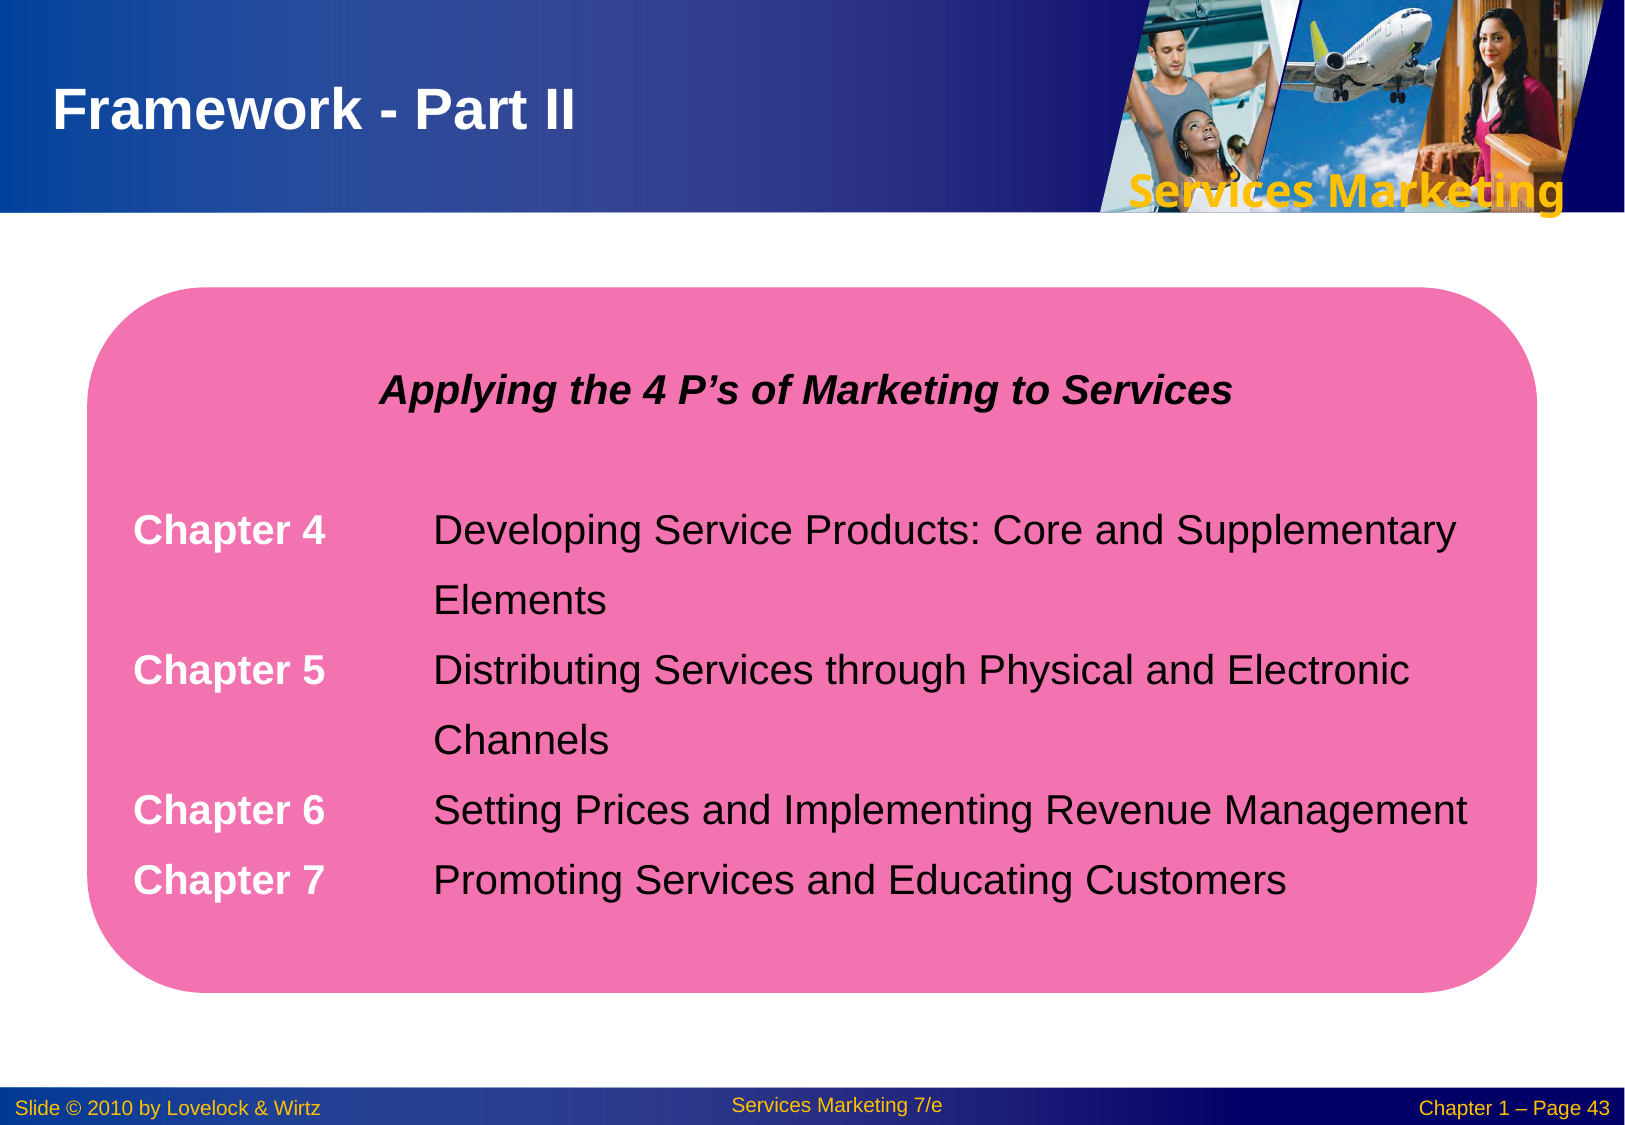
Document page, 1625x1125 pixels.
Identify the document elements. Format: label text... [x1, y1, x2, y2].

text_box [86, 287, 1538, 994]
picture [1100, 0, 1604, 213]
title Framework - Part II [36, 37, 1088, 176]
picture [1546, 187, 1556, 202]
picture [1162, 186, 1172, 192]
